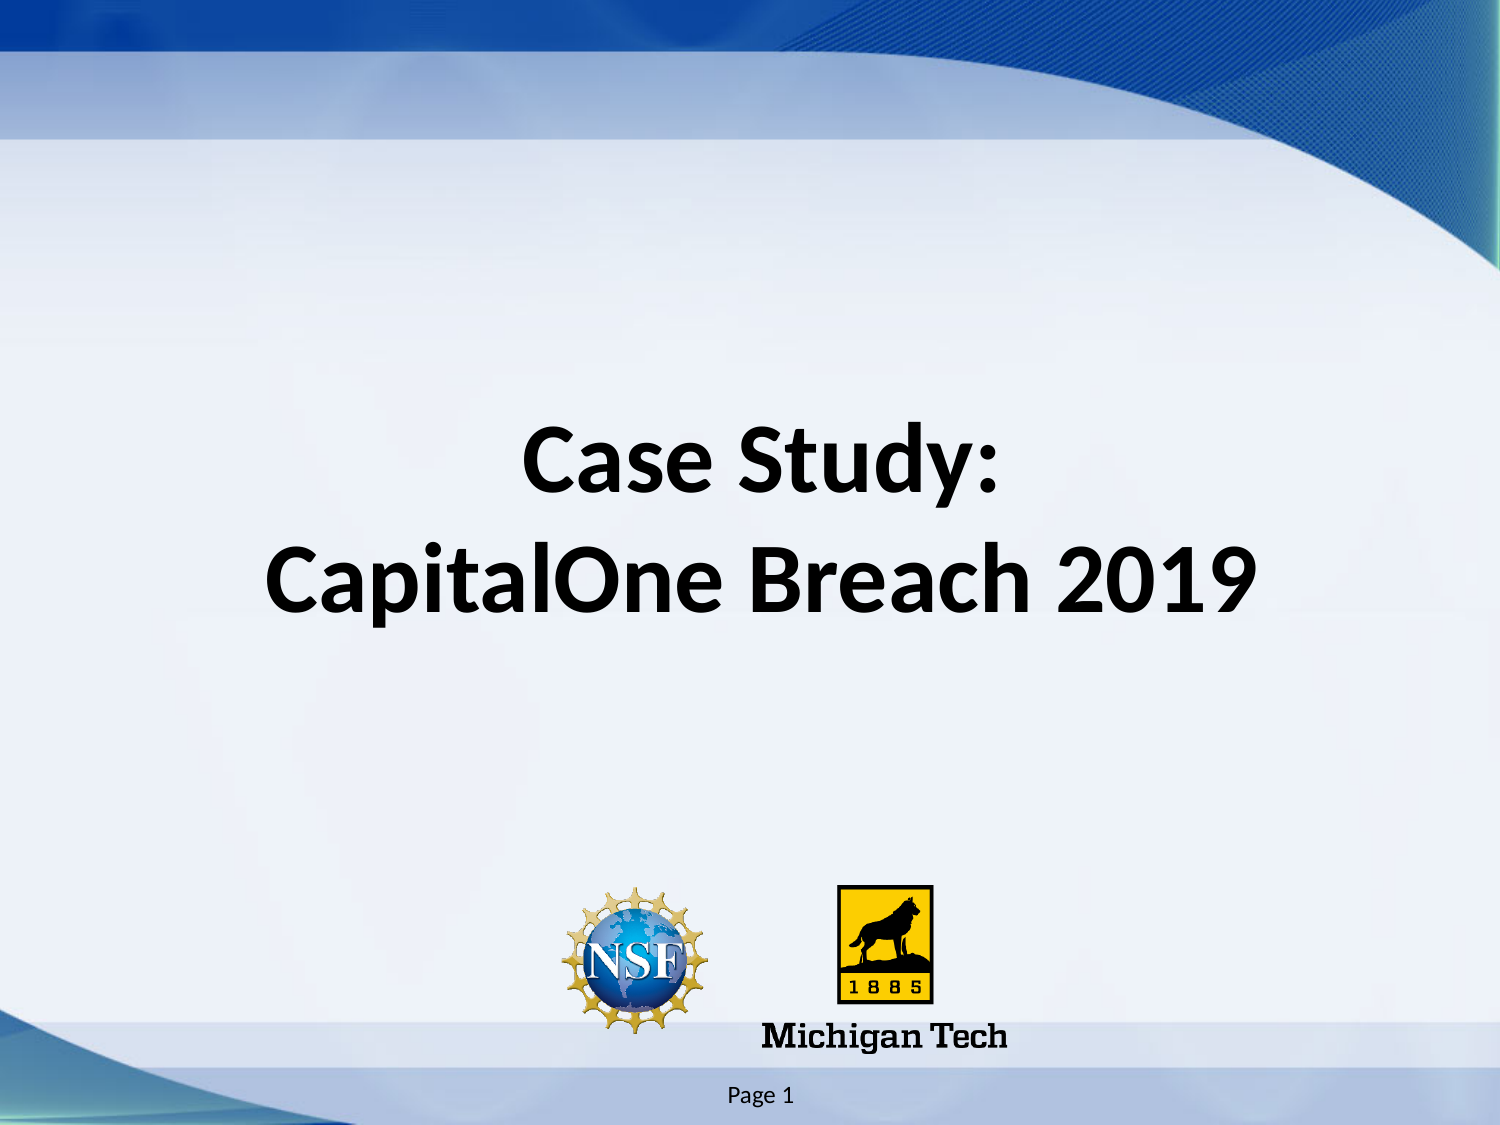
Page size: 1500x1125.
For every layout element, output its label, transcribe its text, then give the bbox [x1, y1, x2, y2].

title Case Study: CapitalOne Breach 2019 [125, 249, 1400, 776]
picture [0, 0, 1500, 1125]
